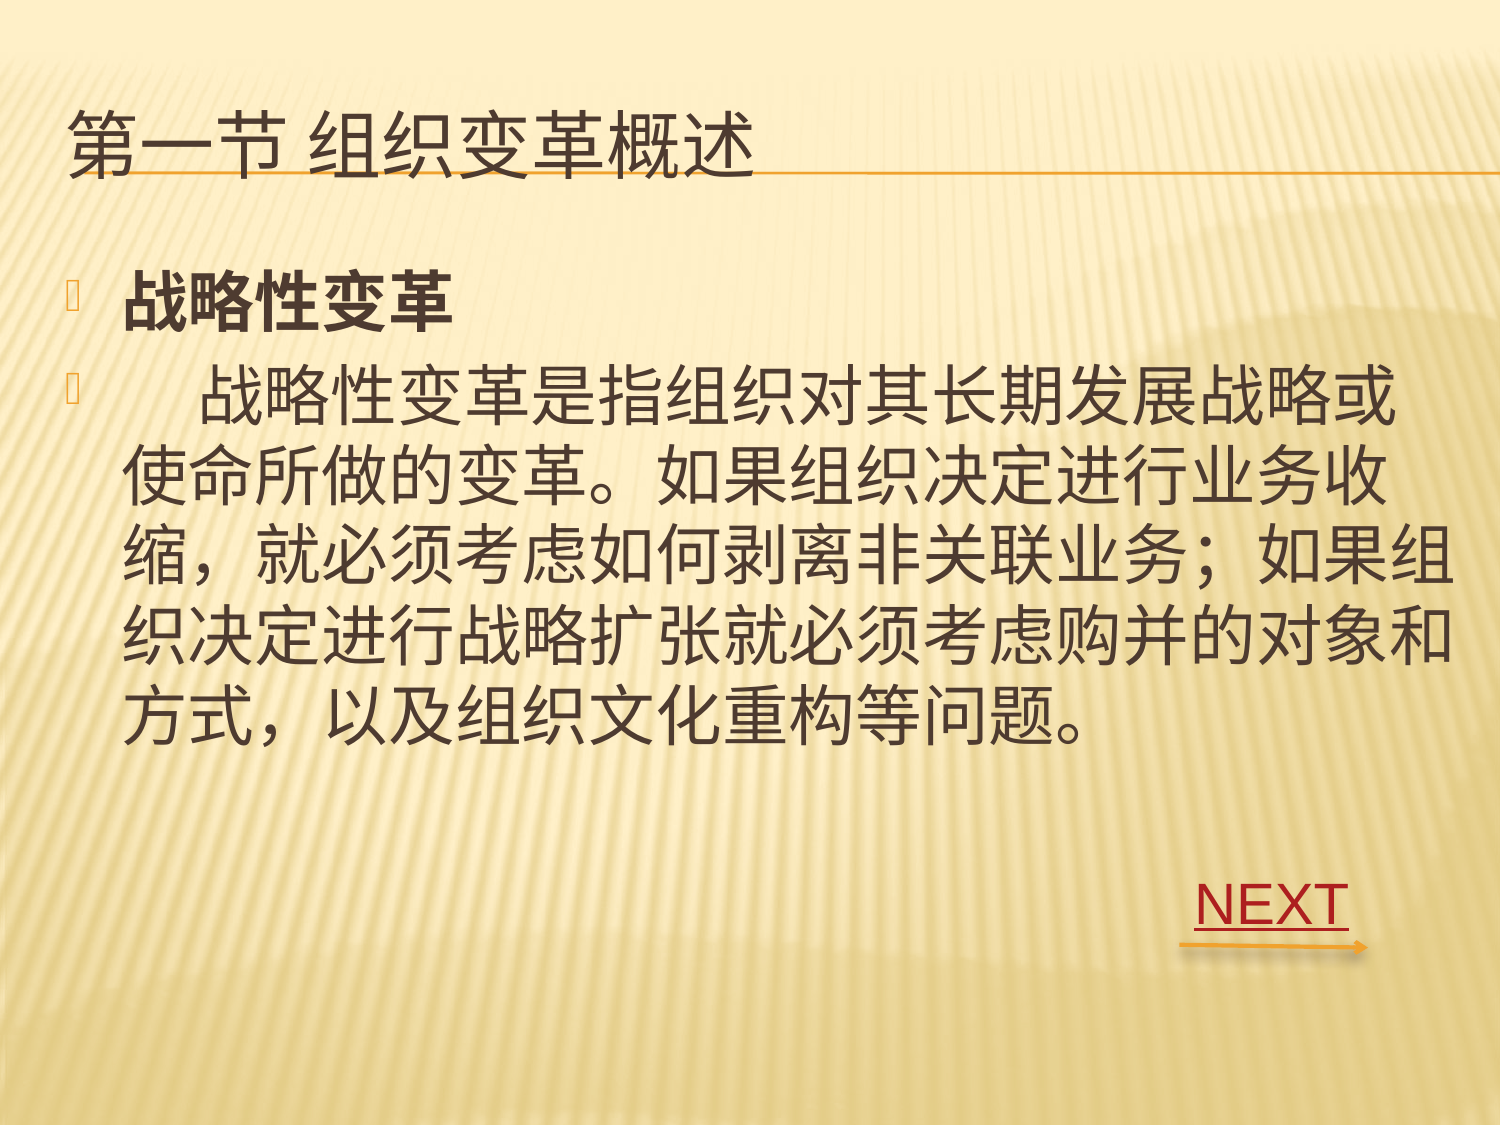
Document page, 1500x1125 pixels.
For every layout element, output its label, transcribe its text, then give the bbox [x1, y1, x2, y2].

text_box NEXT [1179, 859, 1385, 944]
list 战略性变革 战略性变革是指组织对其长期发展战略或使命所做的变革。如果组织决定进行业务收缩，就必须考虑如何剥离非关联业务；如果组织决定进行战略扩张就必须考虑购并的对象和方式，以及组织文化重构等问题。 [49, 252, 1476, 820]
title 第一节 组织变革概述 [50, 75, 1475, 213]
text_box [1179, 944, 1369, 948]
